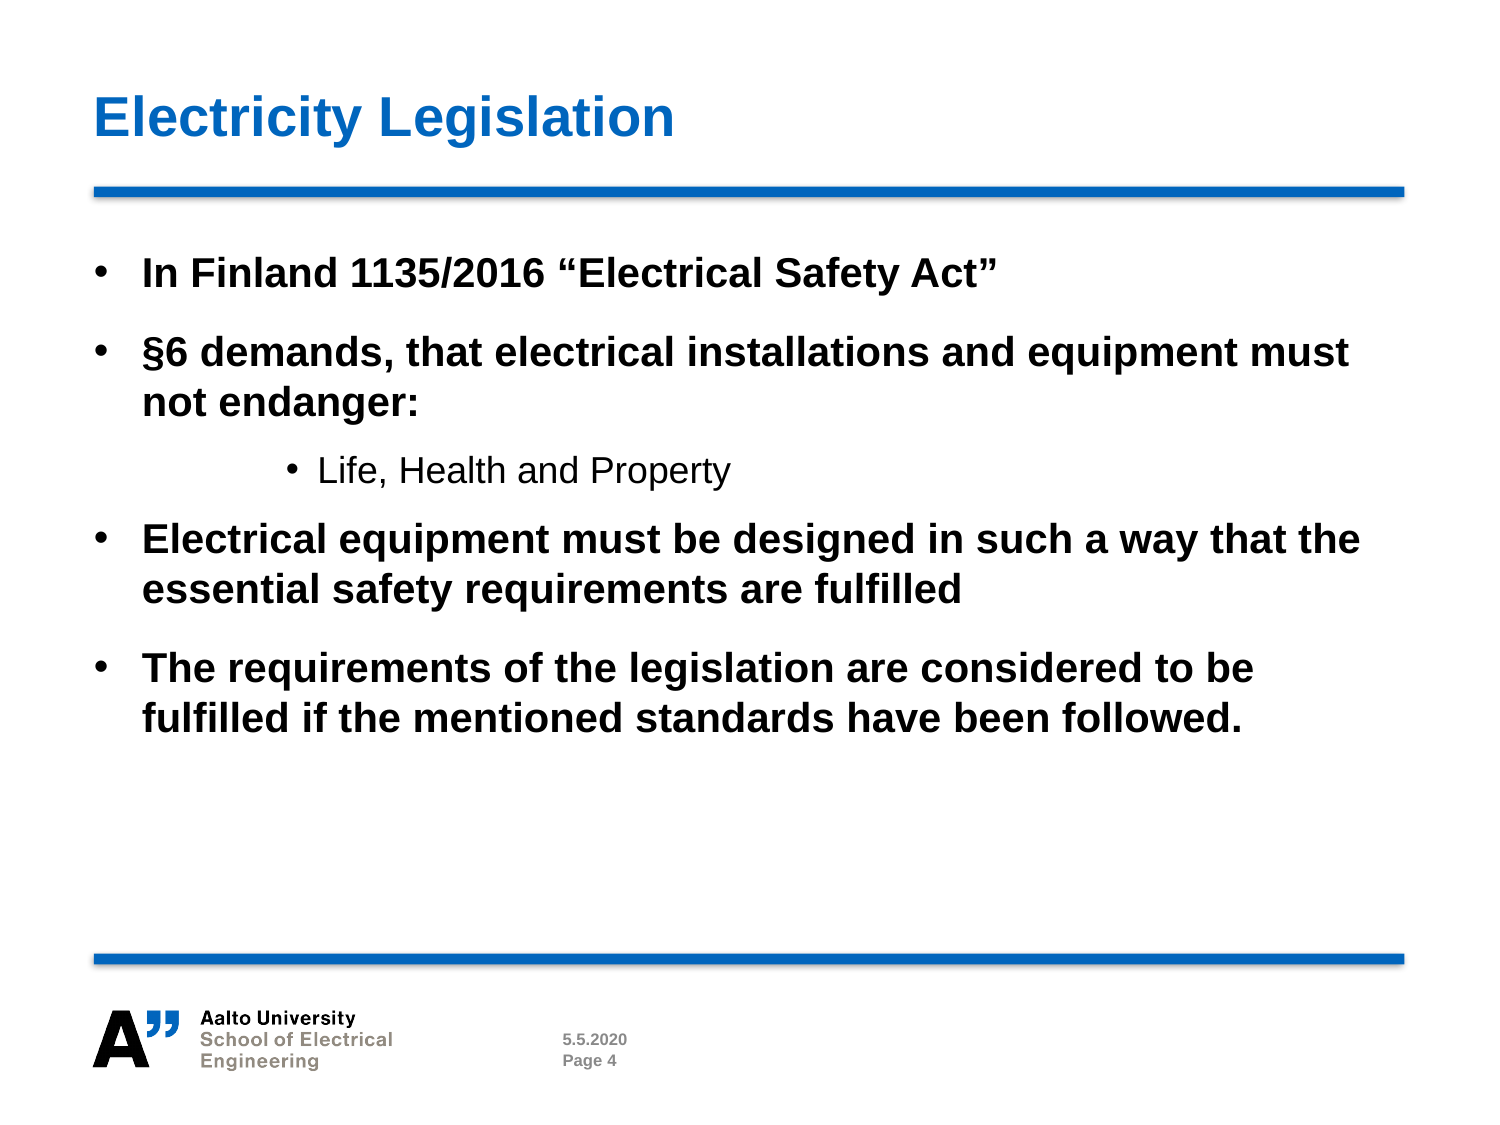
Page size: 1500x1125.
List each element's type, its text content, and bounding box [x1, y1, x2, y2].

list In Finland 1135/2016 “Electrical Safety Act” §6 demands, that electrical installations and equipment must not endanger: Life, Health and Property Electrical equipment must be designed in such a way that the essential safety requirements are fulfilled The requirements of the legislation are considered to be fulfilled if the mentioned standards have been followed. [93, 245, 1369, 925]
slide_number Page 4 [562, 1050, 816, 1071]
picture [35, 953, 449, 1125]
title Electricity Legislation [93, 80, 1369, 228]
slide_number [562, 1029, 816, 1050]
